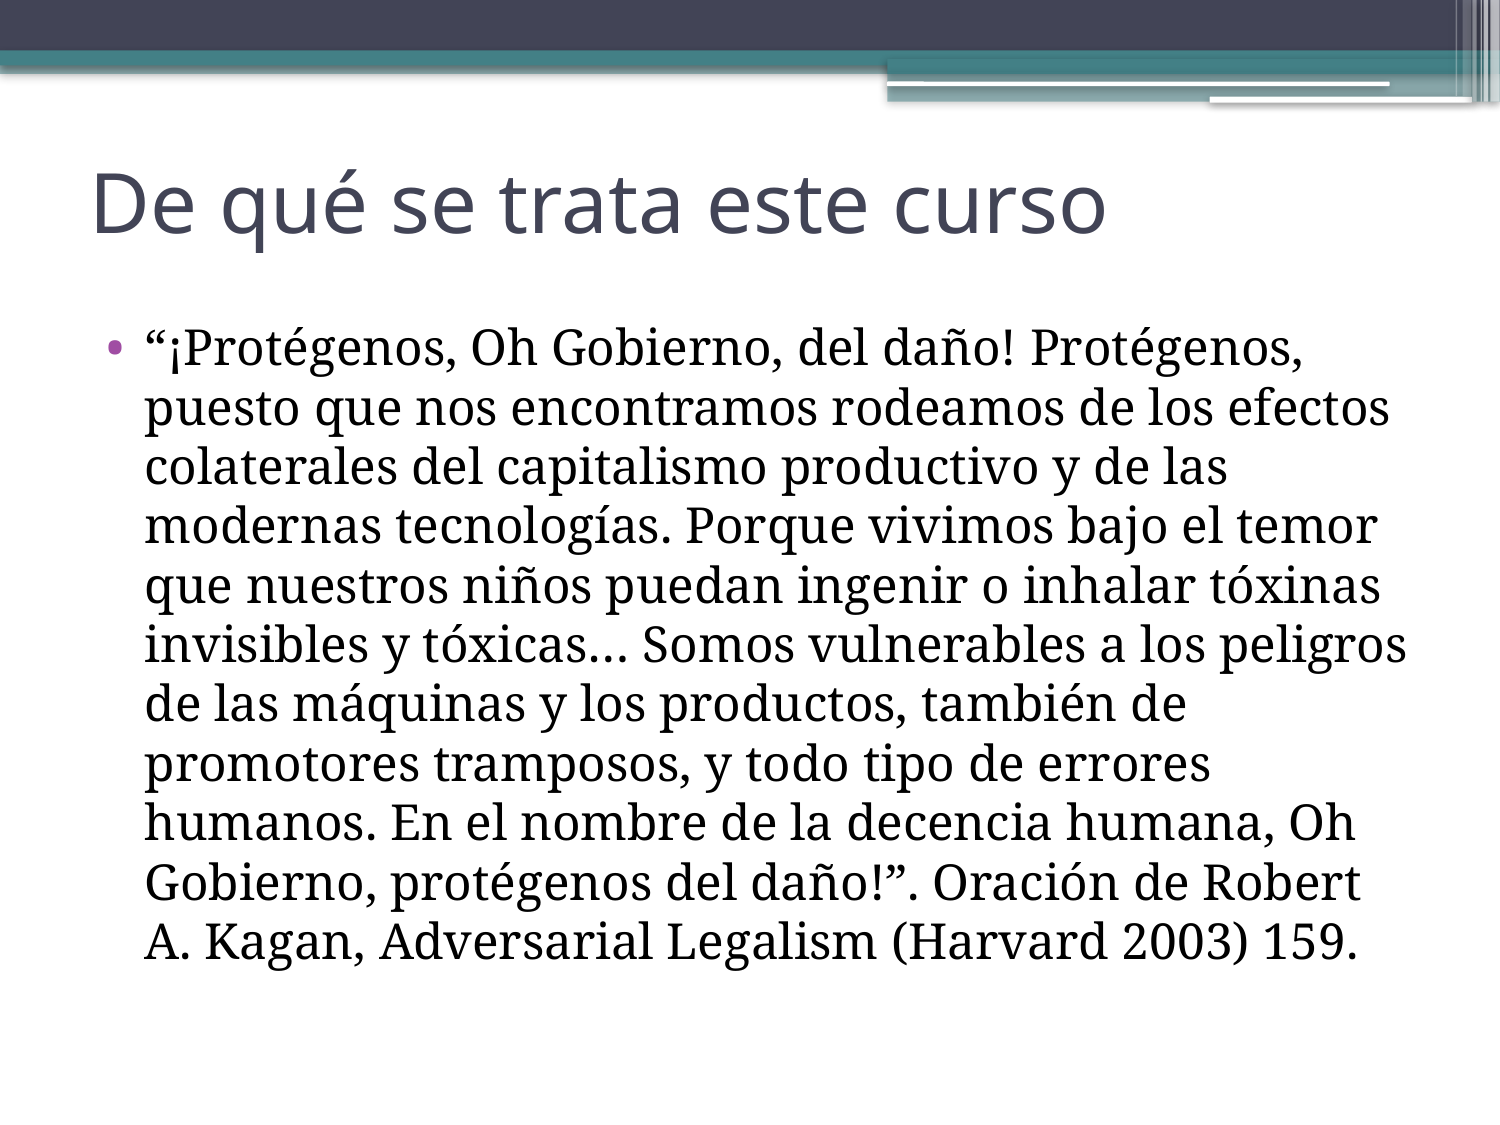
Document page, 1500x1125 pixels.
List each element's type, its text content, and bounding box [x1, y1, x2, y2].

list “¡Protégenos, Oh Gobierno, del daño! Protégenos, puesto que nos encontramos rodeamos de los efectos colaterales del capitalismo productivo y de las modernas tecnologías. Porque vivimos bajo el temor que nuestros niños puedan ingenir o inhalar tóxinas invisibles y tóxicas… Somos vulnerables a los peligros de las máquinas y los productos, también de promotores tramposos, y todo tipo de errores humanos. En el nombre de la decencia humana, Oh Gobierno, protégenos del daño!”. Oración de Robert A. Kagan, Adversarial Legalism (Harvard 2003) 159. [75, 308, 1425, 1025]
title De qué se trata este curso [75, 112, 1425, 288]
